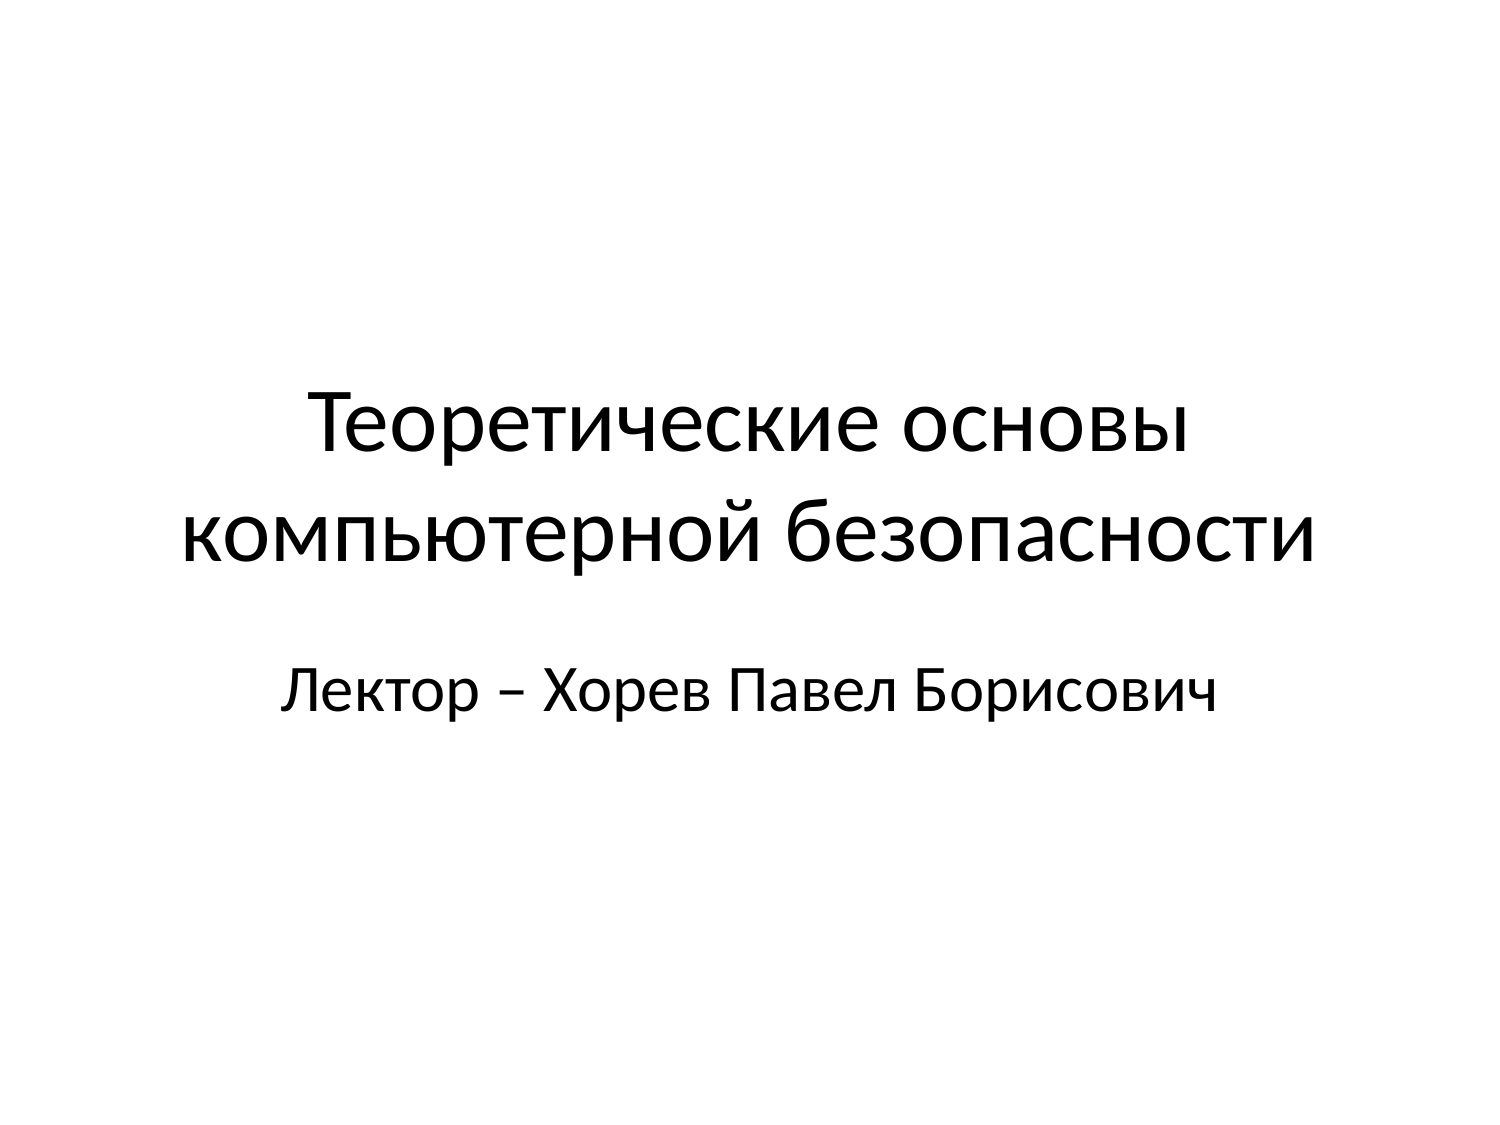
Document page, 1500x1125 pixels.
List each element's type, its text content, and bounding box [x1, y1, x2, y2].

title Теоретические основы компьютерной безопасности [112, 349, 1388, 591]
subtitle Лектор – Хорев Павел Борисович [225, 637, 1275, 925]
